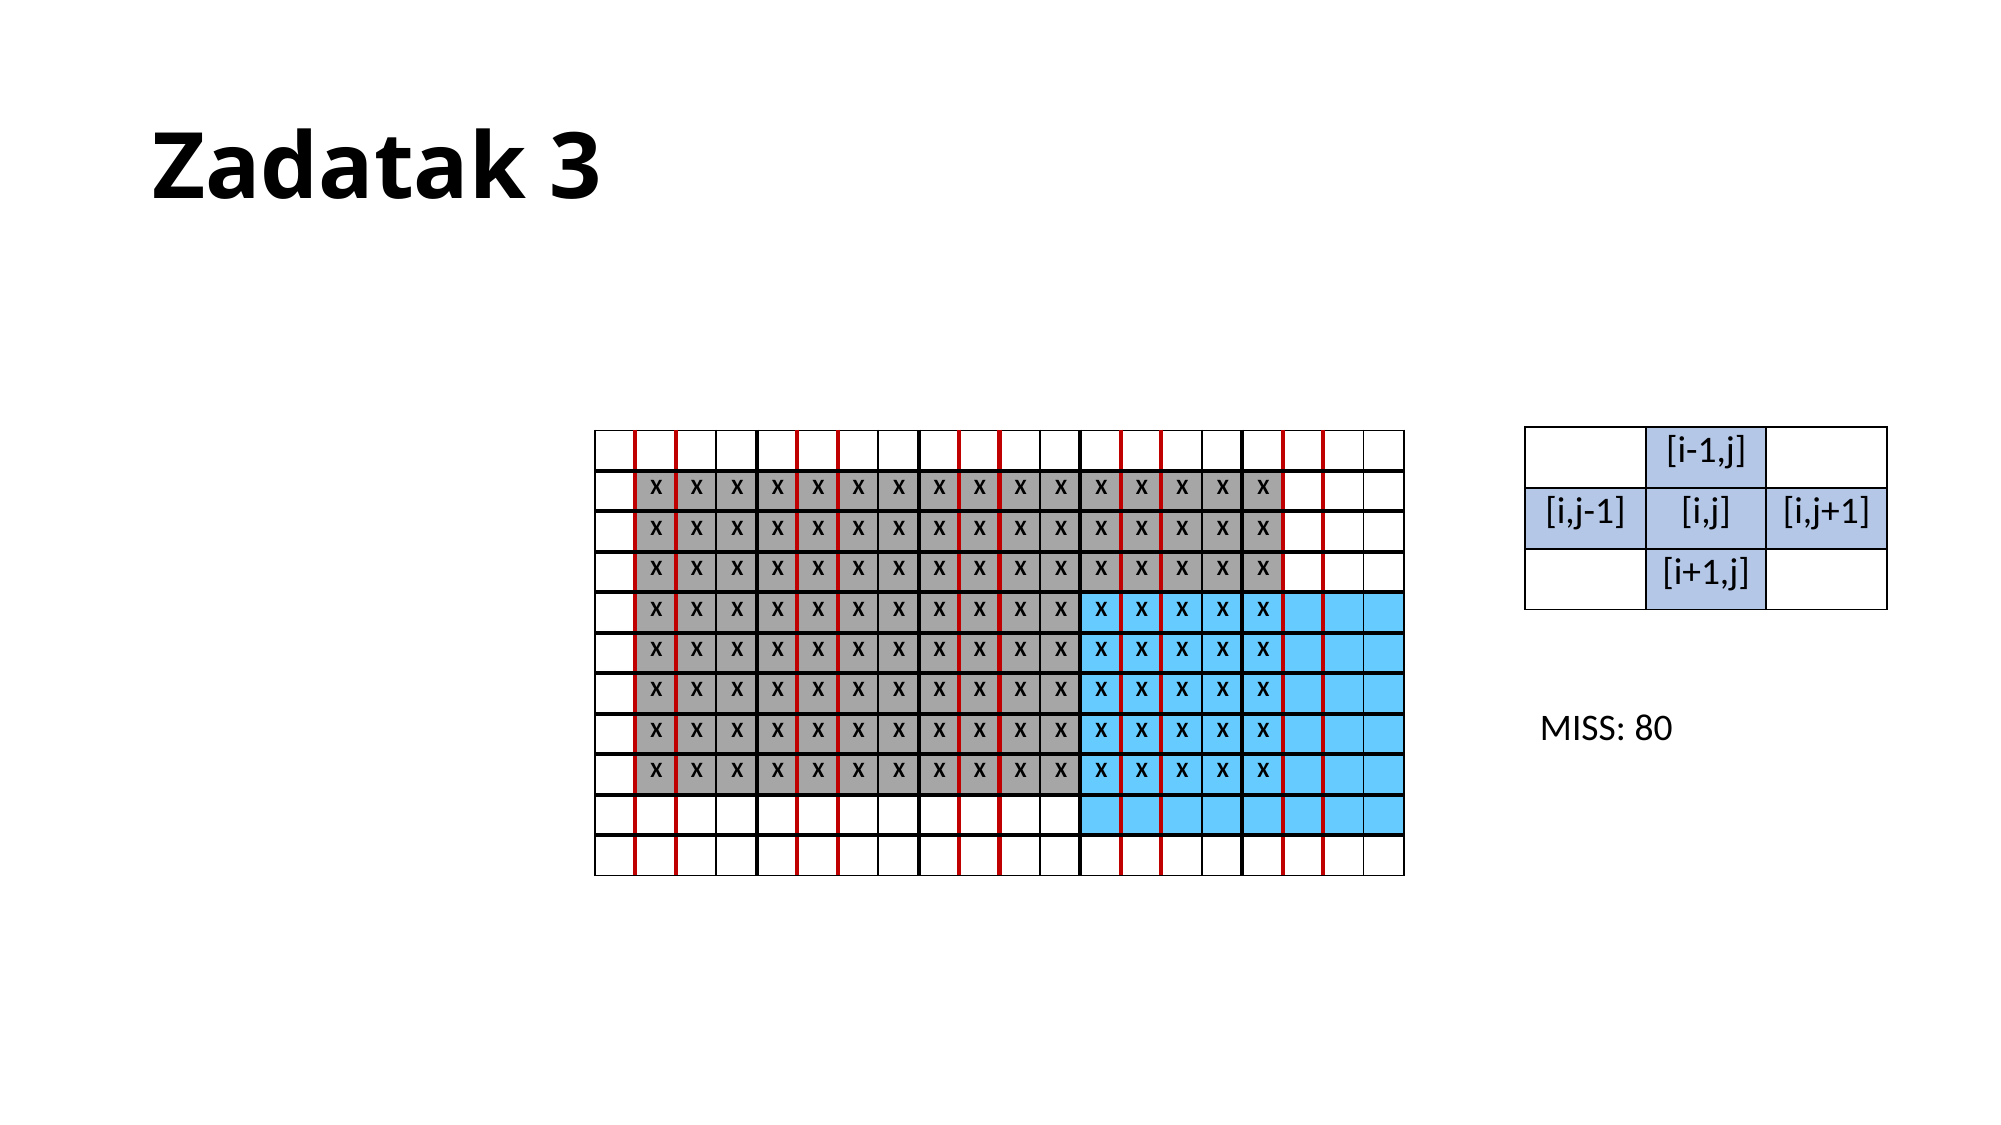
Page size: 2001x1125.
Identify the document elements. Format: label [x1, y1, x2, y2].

table_cell [1203, 675, 1240, 712]
table_cell [1203, 594, 1240, 631]
table_header [1163, 431, 1201, 469]
table_cell [1244, 635, 1281, 671]
table_cell [961, 473, 997, 509]
table_cell [1002, 797, 1039, 833]
table_cell [1325, 594, 1363, 631]
table_cell [961, 756, 997, 793]
table_cell [799, 635, 836, 671]
table_cell [1364, 594, 1403, 631]
table_cell [1123, 473, 1159, 509]
table_cell [1082, 473, 1119, 509]
table_cell [1082, 513, 1119, 550]
table_cell [921, 635, 957, 671]
table_cell [1364, 554, 1403, 590]
table_cell [879, 716, 917, 752]
table_cell [879, 635, 917, 671]
table_header [1002, 431, 1039, 469]
table_cell [1123, 513, 1159, 550]
table_header [759, 431, 795, 469]
table_header [879, 431, 917, 469]
table_cell [678, 716, 715, 752]
table_cell [1163, 513, 1201, 550]
table_header [717, 431, 755, 469]
table_cell [961, 797, 997, 833]
table_cell [717, 675, 755, 712]
table_cell [1325, 837, 1363, 875]
table_cell [921, 716, 957, 752]
table_cell [1325, 797, 1363, 833]
table_cell [1285, 473, 1321, 509]
table_cell [1285, 716, 1321, 752]
table_cell [1041, 554, 1078, 590]
table_cell [1244, 675, 1281, 712]
table_cell [678, 635, 715, 671]
table_cell [1082, 635, 1119, 671]
table_cell [1123, 594, 1159, 631]
table_cell [1082, 554, 1119, 590]
table_cell [1244, 837, 1281, 875]
table_cell [637, 473, 674, 509]
table_cell [1285, 756, 1321, 793]
table_cell [840, 756, 877, 793]
table_header [596, 431, 633, 469]
table_cell [1123, 797, 1159, 833]
table_cell [921, 675, 957, 712]
table_cell [799, 797, 836, 833]
table_cell [759, 675, 795, 712]
table_cell [1002, 635, 1039, 671]
table_cell [879, 473, 917, 509]
table_header [840, 431, 877, 469]
table_cell [1082, 797, 1119, 833]
table_cell [717, 756, 755, 793]
table_cell [1203, 837, 1240, 875]
table_cell [1002, 716, 1039, 752]
text_box [1525, 695, 1887, 755]
table_cell [1285, 797, 1321, 833]
table_cell [596, 797, 633, 833]
table_cell [1325, 716, 1363, 752]
table_cell [1082, 675, 1119, 712]
table_cell [596, 594, 633, 631]
table_cell [1526, 550, 1645, 609]
table_cell [1082, 594, 1119, 631]
table_cell [678, 675, 715, 712]
table_cell [1123, 756, 1159, 793]
table_cell [596, 716, 633, 752]
table_cell [1325, 635, 1363, 671]
table_cell [637, 513, 674, 550]
table_cell [1002, 675, 1039, 712]
table_cell [799, 716, 836, 752]
table_cell [596, 513, 633, 550]
table_header [1526, 428, 1645, 487]
table_cell [1002, 594, 1039, 631]
table_header [921, 431, 957, 469]
table_cell [1203, 716, 1240, 752]
table_cell [961, 635, 997, 671]
table_cell [596, 837, 633, 875]
table_header [1123, 431, 1159, 469]
table_cell [717, 594, 755, 631]
table_cell [637, 554, 674, 590]
table_cell [961, 554, 997, 590]
table_cell [1082, 837, 1119, 875]
table_header [961, 431, 997, 469]
table_cell [1163, 797, 1201, 833]
table_header [1041, 431, 1078, 469]
table_cell [637, 797, 674, 833]
table_cell [1285, 594, 1321, 631]
table_cell [840, 675, 877, 712]
table_cell [637, 635, 674, 671]
table_cell [759, 837, 795, 875]
table_cell [1285, 837, 1321, 875]
table_cell [1002, 513, 1039, 550]
table_cell [840, 513, 877, 550]
table_cell [1041, 837, 1078, 875]
table_cell [1203, 635, 1240, 671]
table_header [1647, 428, 1765, 487]
table_cell [1285, 635, 1321, 671]
table_cell [1041, 635, 1078, 671]
table_cell [1244, 473, 1281, 509]
table_cell [1163, 554, 1201, 590]
table_header [799, 431, 836, 469]
table_cell [759, 756, 795, 793]
table_cell [1163, 594, 1201, 631]
table_cell [840, 797, 877, 833]
table_cell [678, 513, 715, 550]
table_cell [596, 675, 633, 712]
table_cell [1041, 473, 1078, 509]
table_cell [759, 473, 795, 509]
table_cell [1041, 675, 1078, 712]
table_cell [961, 513, 997, 550]
table_cell [879, 513, 917, 550]
table_cell [840, 837, 877, 875]
table_cell [717, 837, 755, 875]
table_cell [840, 716, 877, 752]
table_cell [1163, 675, 1201, 712]
table_cell [678, 837, 715, 875]
table_cell [1364, 837, 1403, 875]
table_cell [921, 837, 957, 875]
table_cell [1002, 554, 1039, 590]
table_header [1767, 428, 1886, 487]
table_cell [1041, 716, 1078, 752]
table_cell [717, 635, 755, 671]
table_cell [921, 473, 957, 509]
table_cell [1163, 756, 1201, 793]
table_cell [678, 554, 715, 590]
table_cell [1325, 675, 1363, 712]
table_cell [1364, 756, 1403, 793]
table_cell [1163, 837, 1201, 875]
table_cell [1647, 489, 1765, 548]
table_cell [921, 513, 957, 550]
table_cell [1364, 675, 1403, 712]
table_cell [759, 716, 795, 752]
table_cell [1203, 473, 1240, 509]
table_cell [840, 554, 877, 590]
table_cell [879, 797, 917, 833]
table_cell [799, 675, 836, 712]
table_cell [1244, 797, 1281, 833]
table_cell [1364, 513, 1403, 550]
table_cell [678, 797, 715, 833]
table_cell [1082, 716, 1119, 752]
table_cell [678, 473, 715, 509]
table_cell [759, 635, 795, 671]
table_cell [1041, 594, 1078, 631]
table_cell [1123, 837, 1159, 875]
table_cell [1203, 513, 1240, 550]
table_cell [1244, 716, 1281, 752]
table_cell [717, 473, 755, 509]
table_cell [840, 594, 877, 631]
table_cell [1244, 554, 1281, 590]
table_cell [1002, 473, 1039, 509]
table_cell [637, 716, 674, 752]
table_cell [879, 594, 917, 631]
table_cell [678, 756, 715, 793]
table_cell [799, 554, 836, 590]
table_header [1325, 431, 1363, 469]
table_cell [1203, 756, 1240, 793]
table_cell [1203, 554, 1240, 590]
table_cell [961, 594, 997, 631]
table_cell [879, 837, 917, 875]
table_cell [921, 554, 957, 590]
table_cell [596, 756, 633, 793]
table_cell [717, 797, 755, 833]
table_cell [921, 756, 957, 793]
table_cell [1163, 716, 1201, 752]
table_cell [637, 837, 674, 875]
table_cell [799, 756, 836, 793]
table_cell [759, 513, 795, 550]
table_cell [840, 473, 877, 509]
table_cell [759, 797, 795, 833]
table_cell [961, 837, 997, 875]
table_cell [1325, 554, 1363, 590]
table_cell [799, 473, 836, 509]
table_cell [637, 756, 674, 793]
table_cell [1002, 837, 1039, 875]
table_cell [1123, 716, 1159, 752]
table_cell [1647, 550, 1765, 609]
table_cell [596, 473, 633, 509]
table_header [1285, 431, 1321, 469]
table_cell [1244, 756, 1281, 793]
table_cell [1041, 513, 1078, 550]
table_cell [879, 675, 917, 712]
table_cell [1041, 756, 1078, 793]
table_header [1364, 431, 1403, 469]
table_cell [1285, 513, 1321, 550]
table_header [678, 431, 715, 469]
table_cell [921, 594, 957, 631]
table_cell [1526, 489, 1645, 548]
table_header [1244, 431, 1281, 469]
table_cell [1123, 675, 1159, 712]
table_cell [799, 837, 836, 875]
table_header [1203, 431, 1240, 469]
table_cell [1163, 473, 1201, 509]
table_cell [1002, 756, 1039, 793]
title [137, 59, 1863, 278]
table_cell [1325, 756, 1363, 793]
table_cell [1123, 554, 1159, 590]
table_cell [879, 756, 917, 793]
table_cell [1163, 635, 1201, 671]
table_cell [961, 716, 997, 752]
table_cell [717, 513, 755, 550]
table_cell [840, 635, 877, 671]
table_cell [1767, 550, 1886, 609]
table_cell [1364, 635, 1403, 671]
table_cell [1244, 594, 1281, 631]
table_cell [799, 513, 836, 550]
table_cell [1285, 675, 1321, 712]
table_cell [1244, 513, 1281, 550]
table_cell [637, 675, 674, 712]
table_cell [1767, 489, 1886, 548]
table_cell [1203, 797, 1240, 833]
table_header [637, 431, 674, 469]
table_cell [1285, 554, 1321, 590]
table_cell [1041, 797, 1078, 833]
table_cell [596, 554, 633, 590]
table_cell [596, 635, 633, 671]
table_cell [678, 594, 715, 631]
table_cell [759, 594, 795, 631]
table_cell [1364, 797, 1403, 833]
table_cell [1325, 513, 1363, 550]
table_cell [717, 716, 755, 752]
table_cell [759, 554, 795, 590]
table_cell [1123, 635, 1159, 671]
table_cell [717, 554, 755, 590]
table_header [1082, 431, 1119, 469]
table_cell [1364, 473, 1403, 509]
table_cell [1364, 716, 1403, 752]
table_cell [1082, 756, 1119, 793]
table_cell [921, 797, 957, 833]
table_cell [637, 594, 674, 631]
table_cell [1325, 473, 1363, 509]
table_cell [799, 594, 836, 631]
table_cell [961, 675, 997, 712]
table_cell [879, 554, 917, 590]
